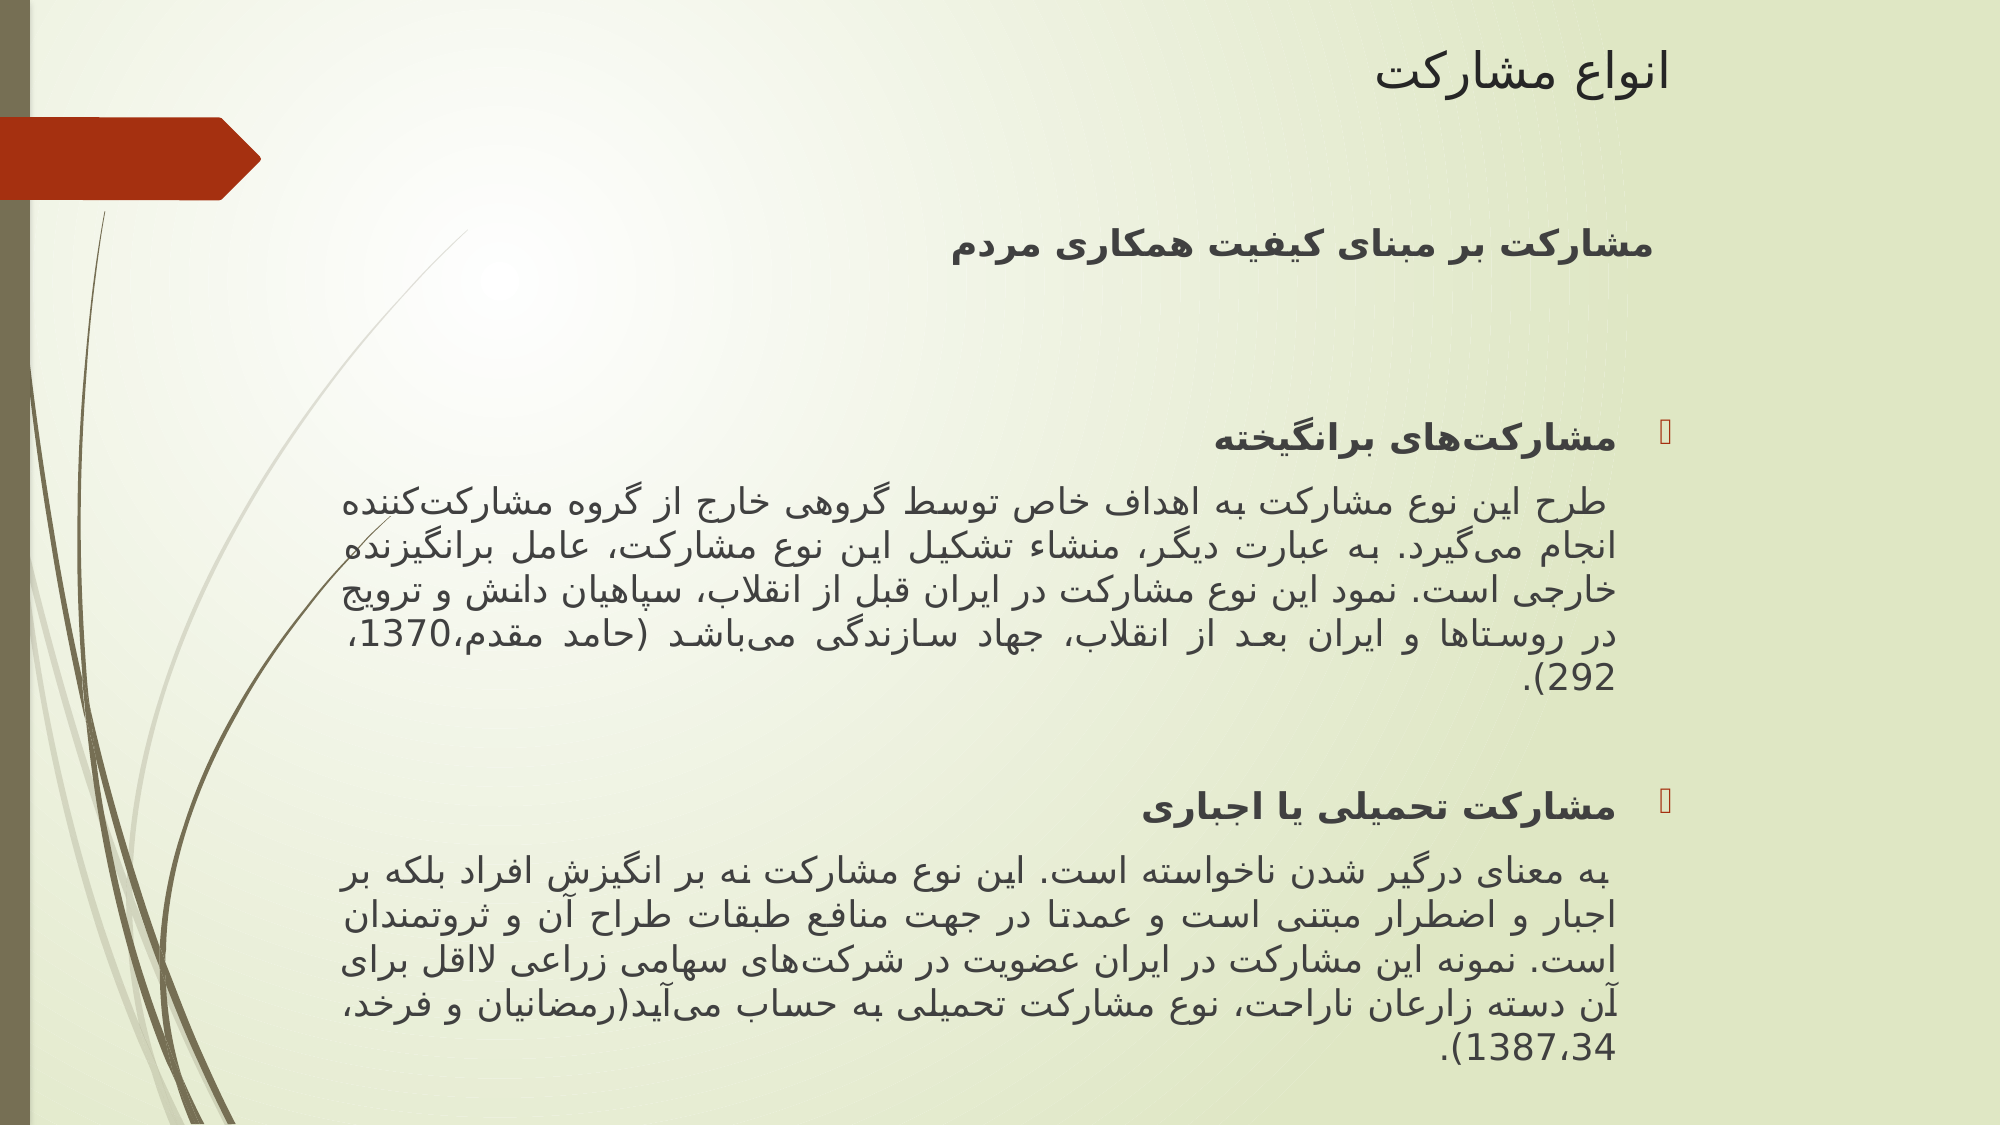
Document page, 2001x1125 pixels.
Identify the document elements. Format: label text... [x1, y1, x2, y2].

title انواع مشارکت [1307, 30, 1687, 138]
list مشارکت بر مبنای کیفیت همکاری مردم مشارکت‌های برانگیخته طرح این نوع مشارکت به اهداف خاص توسط گروهی خارج از گروه مشارکت‌کننده انجام می‌گیرد. به عبارت دیگر، منشاء تشکیل این نوع مشارکت، عامل برانگیزنده خارجی است. نمود این نوع مشارکت در ایران قبل از انقلاب، سپاهیان دانش و ترویج در روستاها و ایران بعد از انقلاب، جهاد سازندگی می‌باشد (حامد مقدم،1370، 292). مشارکت تحمیلی یا اجباری به معنای درگیر شدن ناخواسته است. این نوع مشارکت نه بر انگیزش افراد بلکه بر اجبار و اضطرار مبتنی است و عمدتا در جهت منافع طبقات طراح آن و ثروتمندان است. نمونه ‌این مشارکت در ایران عضویت در شرکت‌های سهامی زراعی لااقل برای آن دسته زارعان ناراحت، نوع مشارکت تحمیلی به حساب می‌آید(رمضانیان و فرخد، 1387،34). [324, 212, 1688, 1075]
